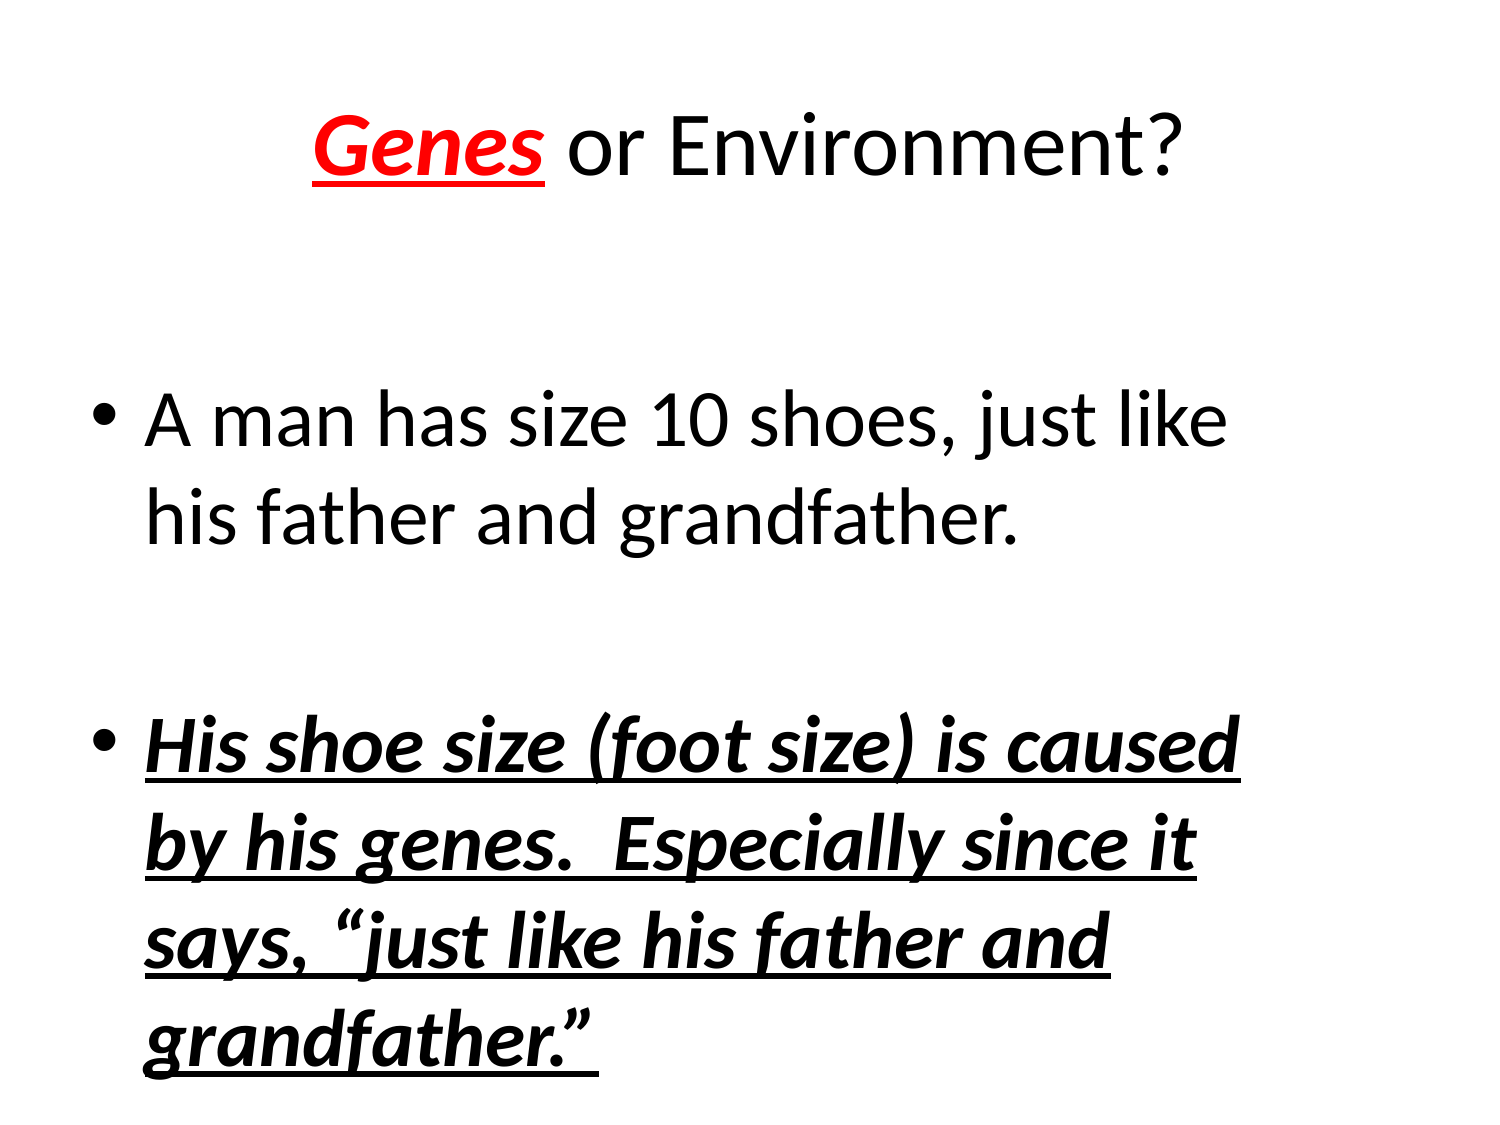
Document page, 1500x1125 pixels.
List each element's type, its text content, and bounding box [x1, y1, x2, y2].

list A man has size 10 shoes, just like his father and grandfather. His shoe size (foot size) is caused by his genes. Especially since it says, “just like his father and grandfather.” [75, 262, 1336, 1094]
title Genes or Environment? [75, 45, 1425, 233]
